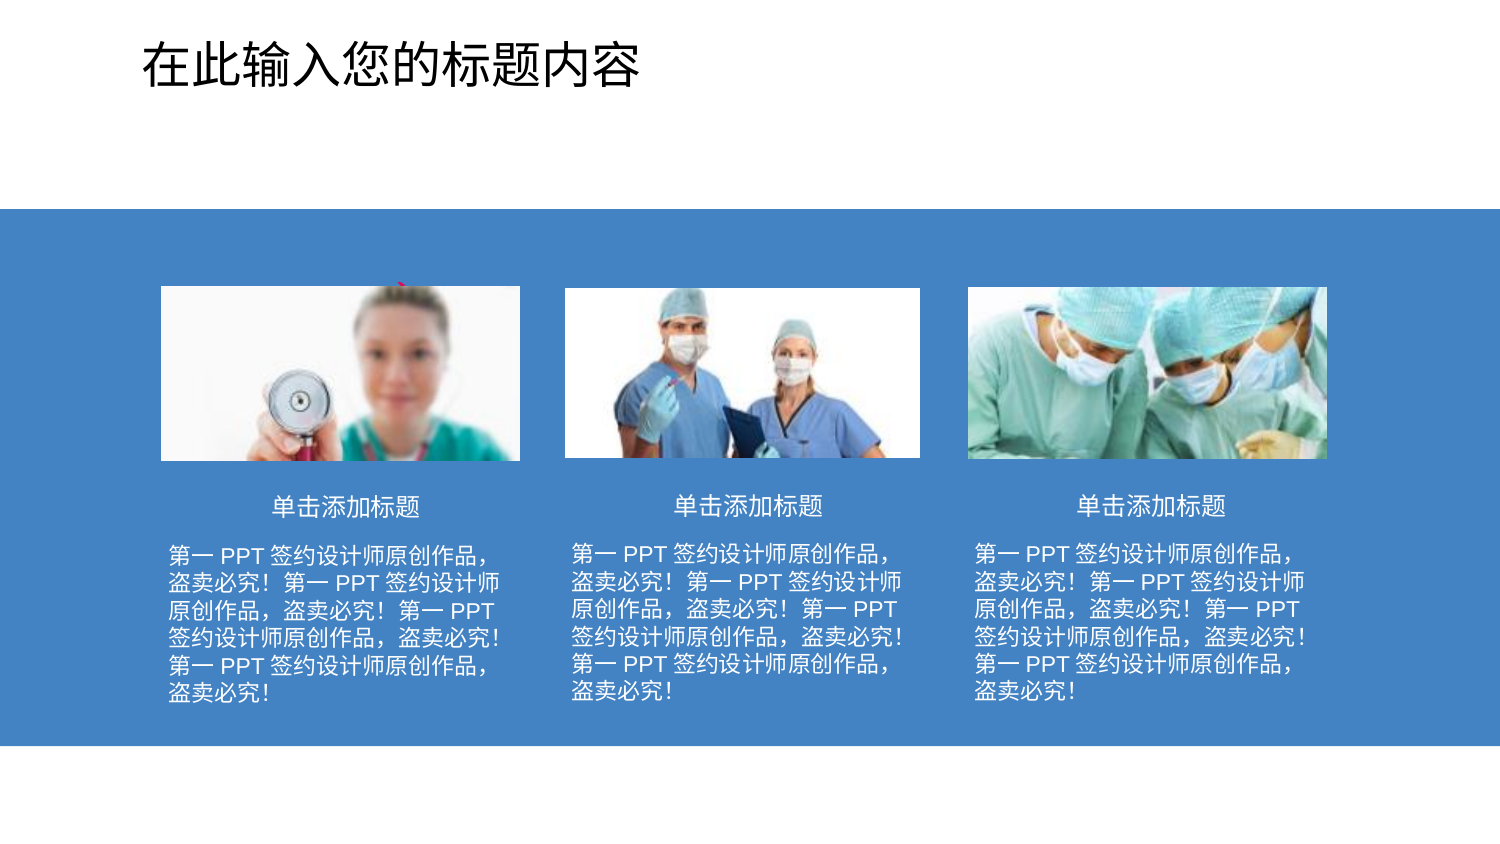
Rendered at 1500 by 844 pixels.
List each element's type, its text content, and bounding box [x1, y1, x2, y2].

text_box [0, 209, 1500, 747]
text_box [153, 483, 539, 717]
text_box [556, 482, 941, 715]
picture [564, 288, 920, 458]
text_box 在此输入您的标题内容 [125, 26, 740, 102]
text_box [959, 482, 1344, 715]
picture [161, 286, 521, 461]
picture [968, 287, 1327, 460]
